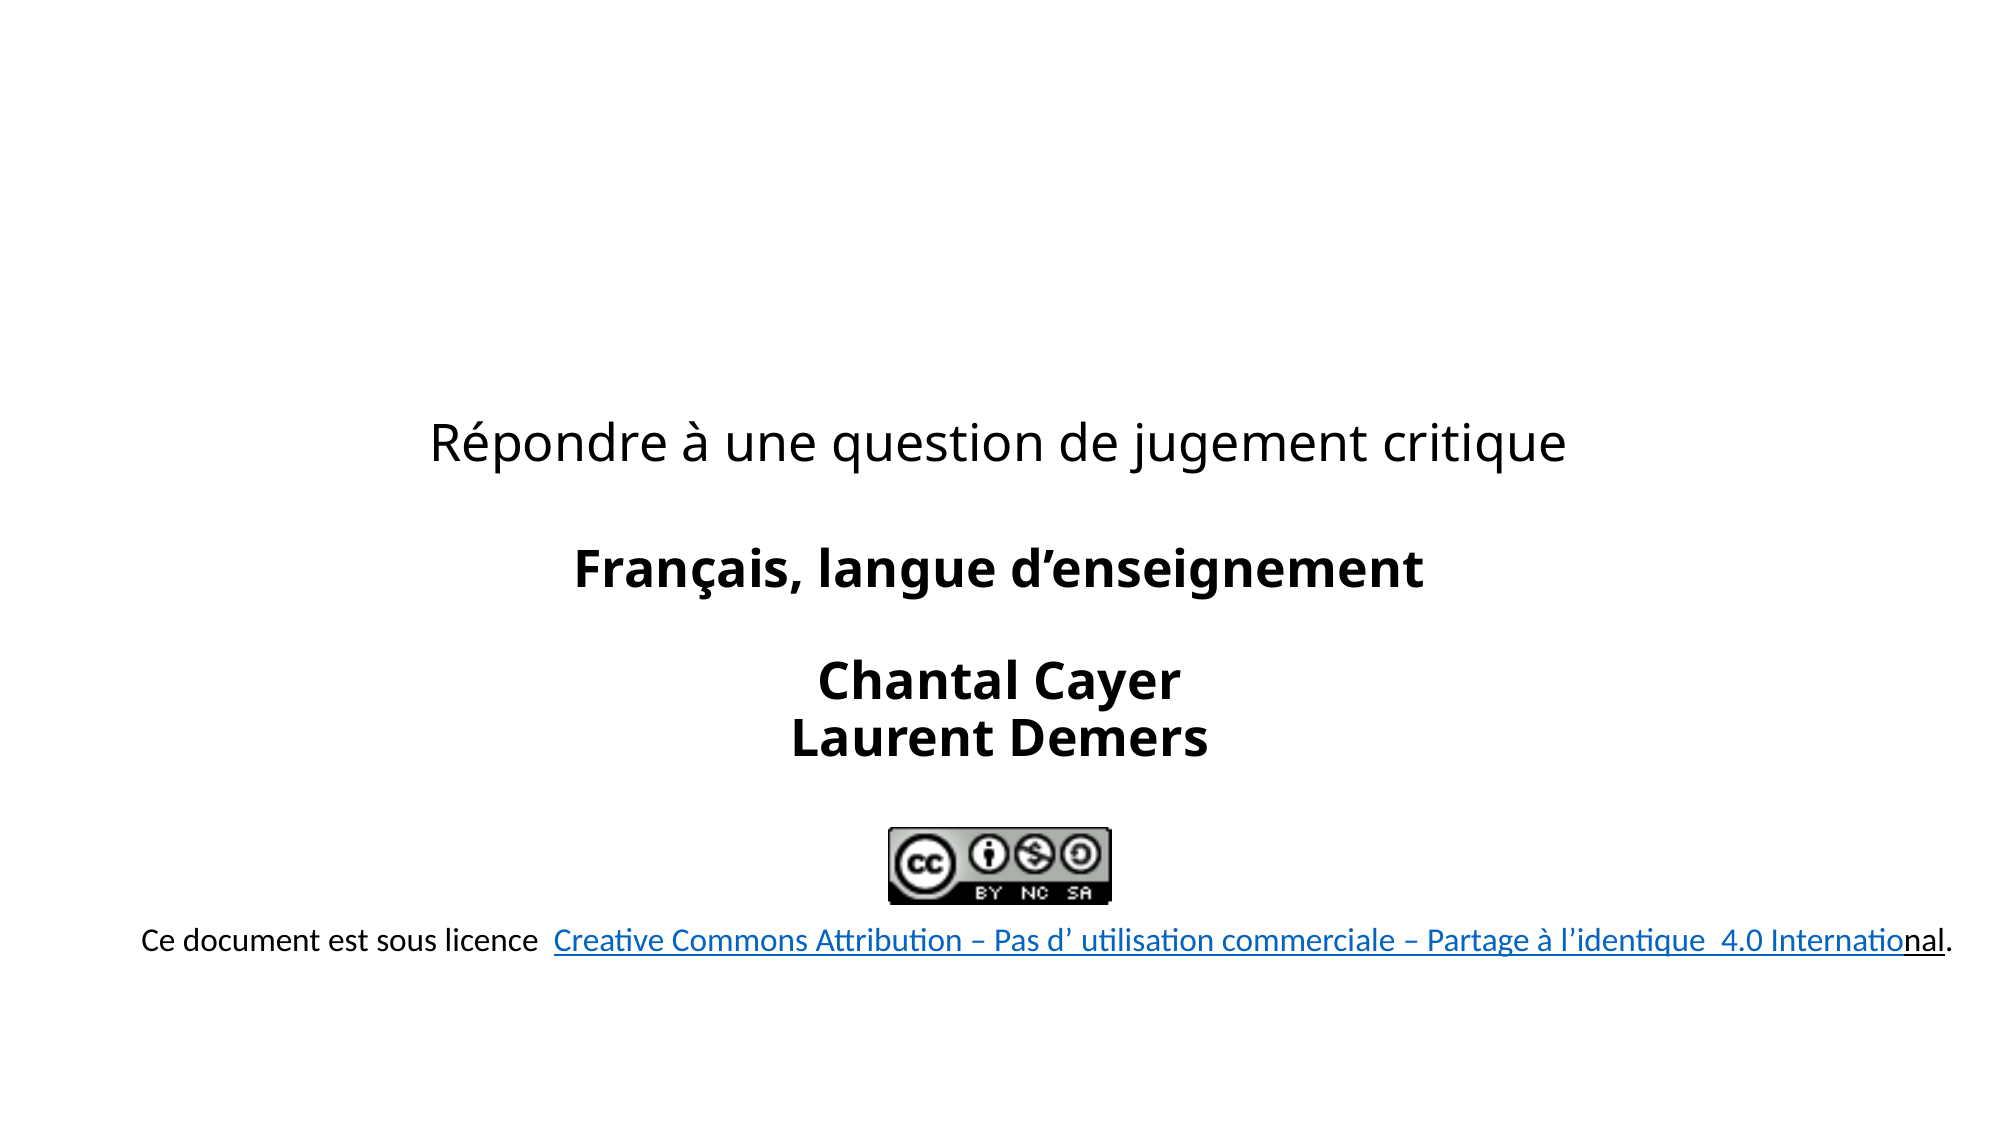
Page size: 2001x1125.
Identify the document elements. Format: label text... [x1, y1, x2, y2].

text_box Ce document est sous licence Creative Commons Attribution – Pas d’ utilisation commerciale – Partage à l’identique 4.0 International. [126, 911, 2000, 966]
picture [888, 827, 1112, 905]
title Répondre à une question de jugement critique Français, langue d’enseignement Chantal Cayer Laurent Demers [144, 405, 1855, 775]
